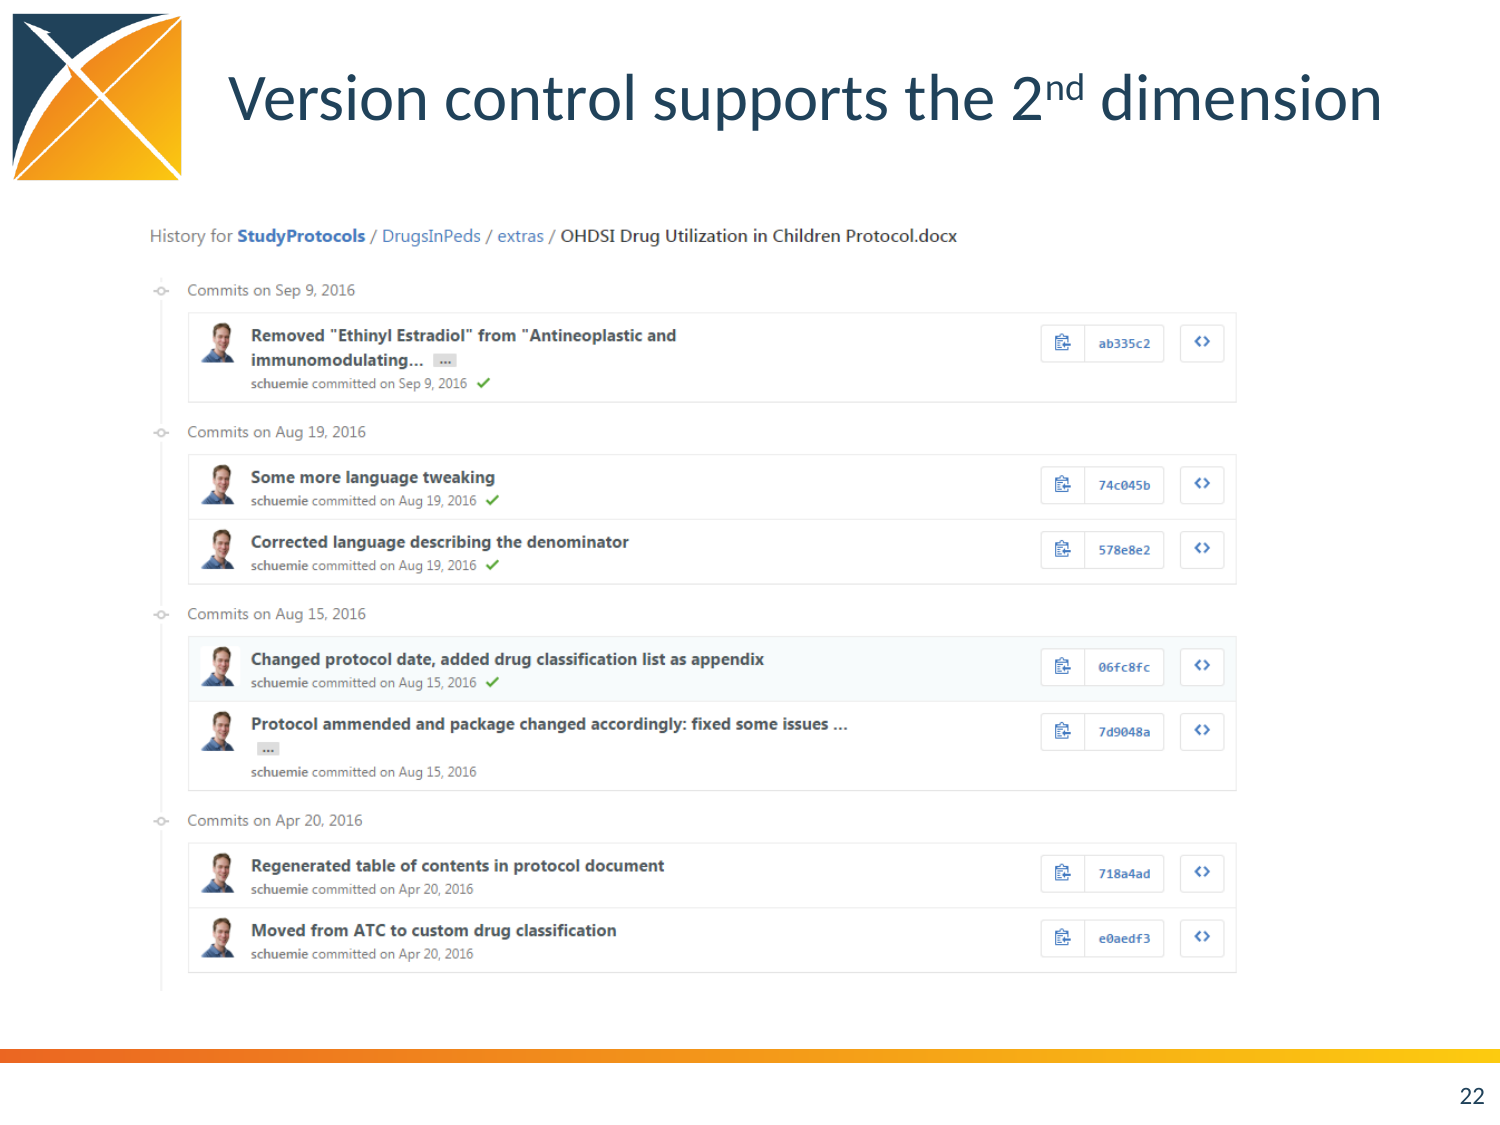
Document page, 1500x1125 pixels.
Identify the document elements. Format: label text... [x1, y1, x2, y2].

picture [0, 0, 206, 200]
slide_number 22 [1149, 1065, 1500, 1125]
title Version control supports the 2nd dimension [187, 24, 1425, 163]
picture [129, 213, 1259, 991]
